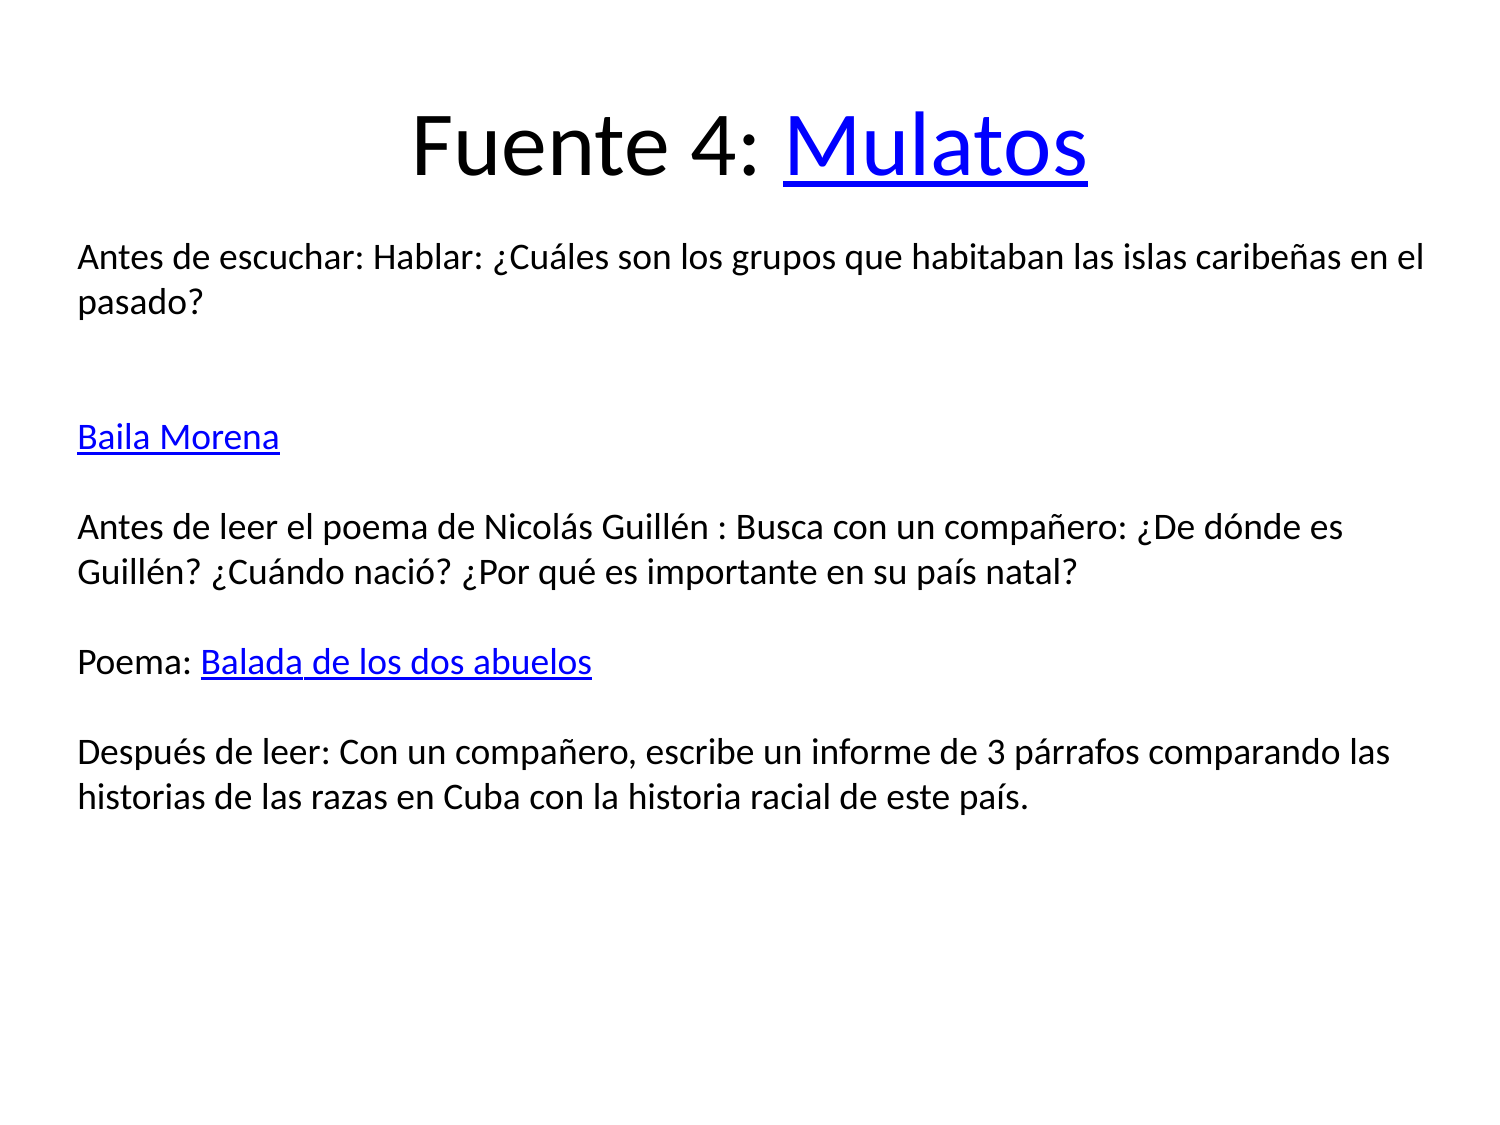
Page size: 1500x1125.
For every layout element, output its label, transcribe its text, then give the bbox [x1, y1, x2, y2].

text_box Antes de escuchar: Hablar: ¿Cuáles son los grupos que habitaban las islas caribeñas en el pasado? Baila Morena Antes de leer el poema de Nicolás Guillén : Busca con un compañero: ¿De dónde es Guillén? ¿Cuándo nació? ¿Por qué es importante en su país natal? Poema: Balada de los dos abuelos Después de leer: Con un compañero, escribe un informe de 3 párrafos comparando las historias de las razas en Cuba con la historia racial de este país. [62, 224, 1463, 915]
title Fuente 4: Mulatos [75, 45, 1425, 224]
